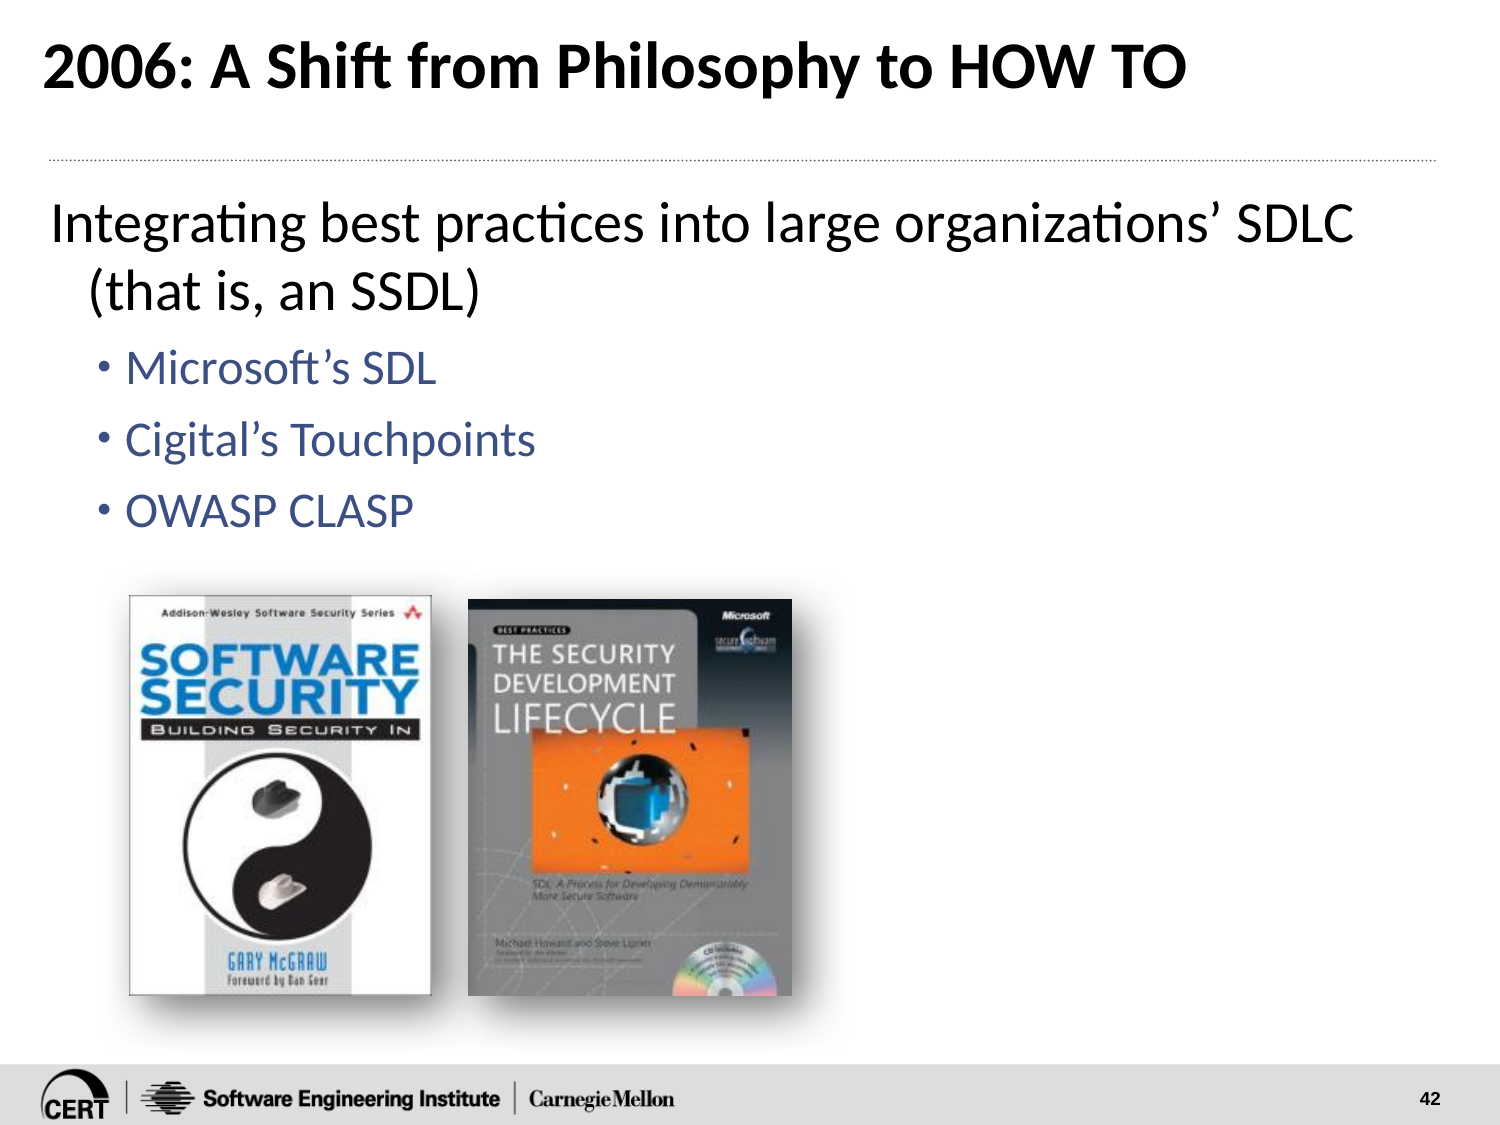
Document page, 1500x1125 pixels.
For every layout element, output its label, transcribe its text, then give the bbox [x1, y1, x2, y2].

title 2006: A Shift from Philosophy to HOW TO [42, 37, 1434, 155]
picture [24, 1065, 688, 1125]
picture [467, 599, 792, 996]
picture [129, 595, 432, 996]
list Integrating best practices into large organizations’ SDLC (that is, an SSDL) Microsoft’s SDL Cigital’s Touchpoints OWASP CLASP [49, 187, 1438, 1001]
